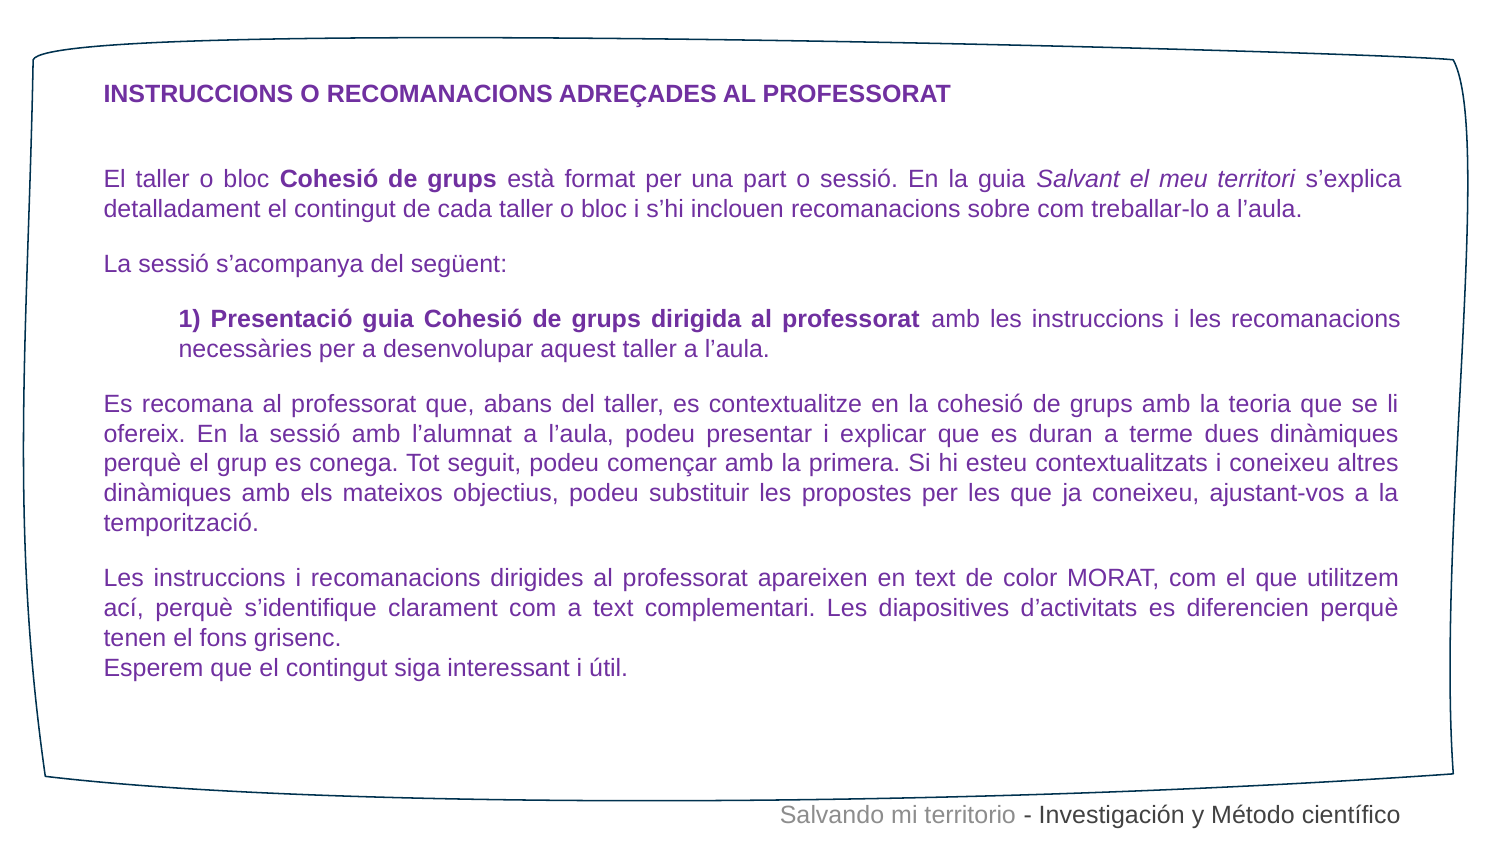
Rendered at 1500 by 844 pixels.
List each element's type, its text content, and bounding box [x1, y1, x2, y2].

text_box [23, 37, 1468, 790]
text_box INSTRUCCIONS O RECOMANACIONS ADREÇADES AL PROFESSORAT El taller o bloc Cohesió de grups està format per una part o sessió. En la guia Salvant el meu territori s’explica detalladament el contingut de cada taller o bloc i s’hi inclouen recomanacions sobre com treballar-lo a l’aula. La sessió s’acompanya del següent: 1) Presentació guia Cohesió de grups dirigida al professorat amb les instruccions i les recomanacions necessàries per a desenvolupar aquest taller a l’aula. Es recomana al professorat que, abans del taller, es contextualitze en la cohesió de grups amb la teoria que se li ofereix. En la sessió amb l’alumnat a l’aula, podeu presentar i explicar que es duran a terme dues dinàmiques perquè el grup es conega. Tot seguit, podeu començar amb la primera. Si hi esteu contextualitzats i coneixeu altres dinàmiques amb els mateixos objectius, podeu substituir les propostes per les que ja coneixeu, ajustant-vos a la temporització. Les instruccions i recomanacions dirigides al professorat apareixen en text de color MORAT, com el que utilitzem ací, perquè s’identifique clarament com a text complementari. Les diapositives d’activitats es diferencien perquè tenen el fons grisenc. Esperem que el contingut siga interessant i útil. [88, 62, 1417, 747]
text_box Salvando mi territorio - Investigación y Método científico [88, 790, 1417, 844]
